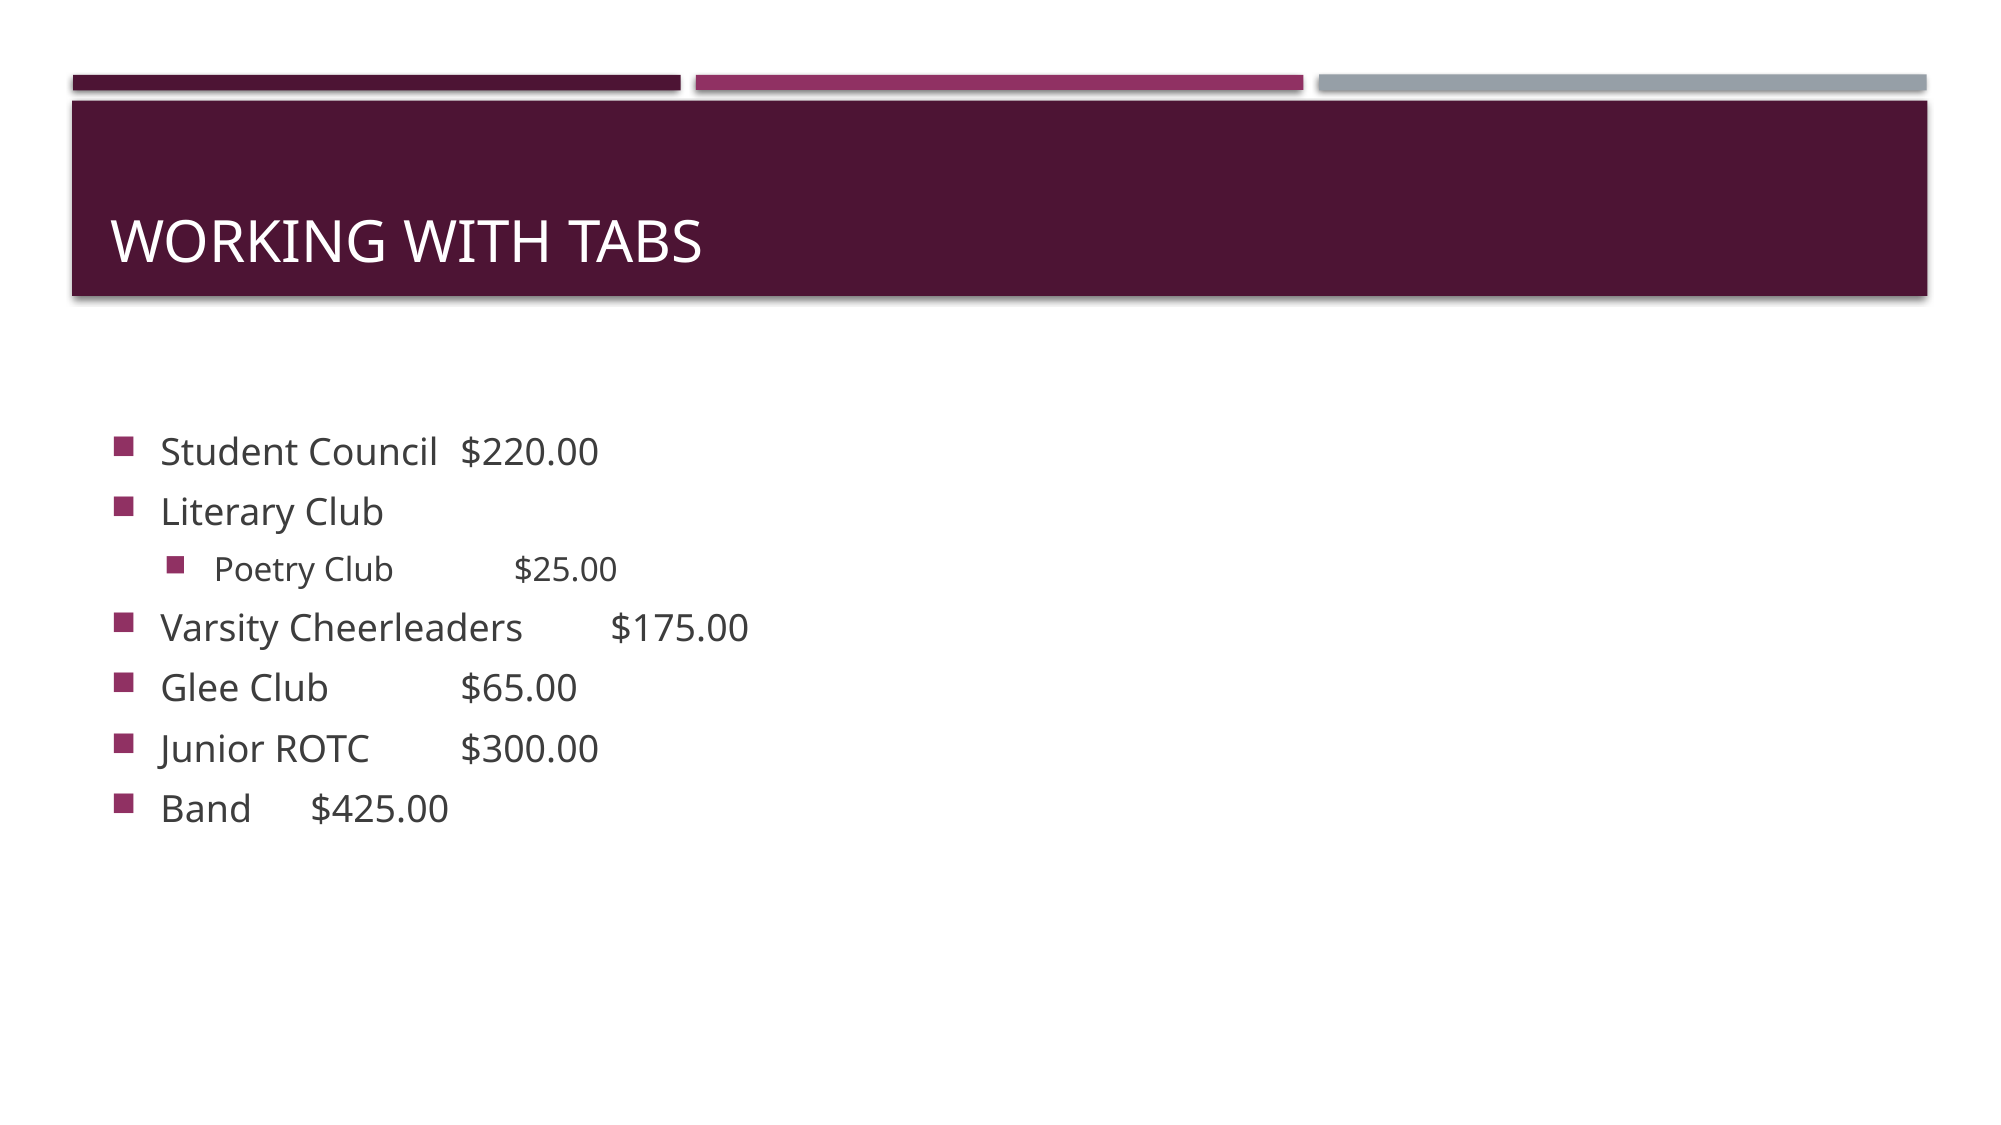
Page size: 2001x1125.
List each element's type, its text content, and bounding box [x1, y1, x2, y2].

title Working with Tabs [95, 115, 1905, 282]
list Student Council $220.00 Literary Club Poetry Club $25.00 Varsity Cheerleaders $175.00 Glee Club $65.00 Junior ROTC $300.00 Band $425.00 [95, 357, 1905, 962]
